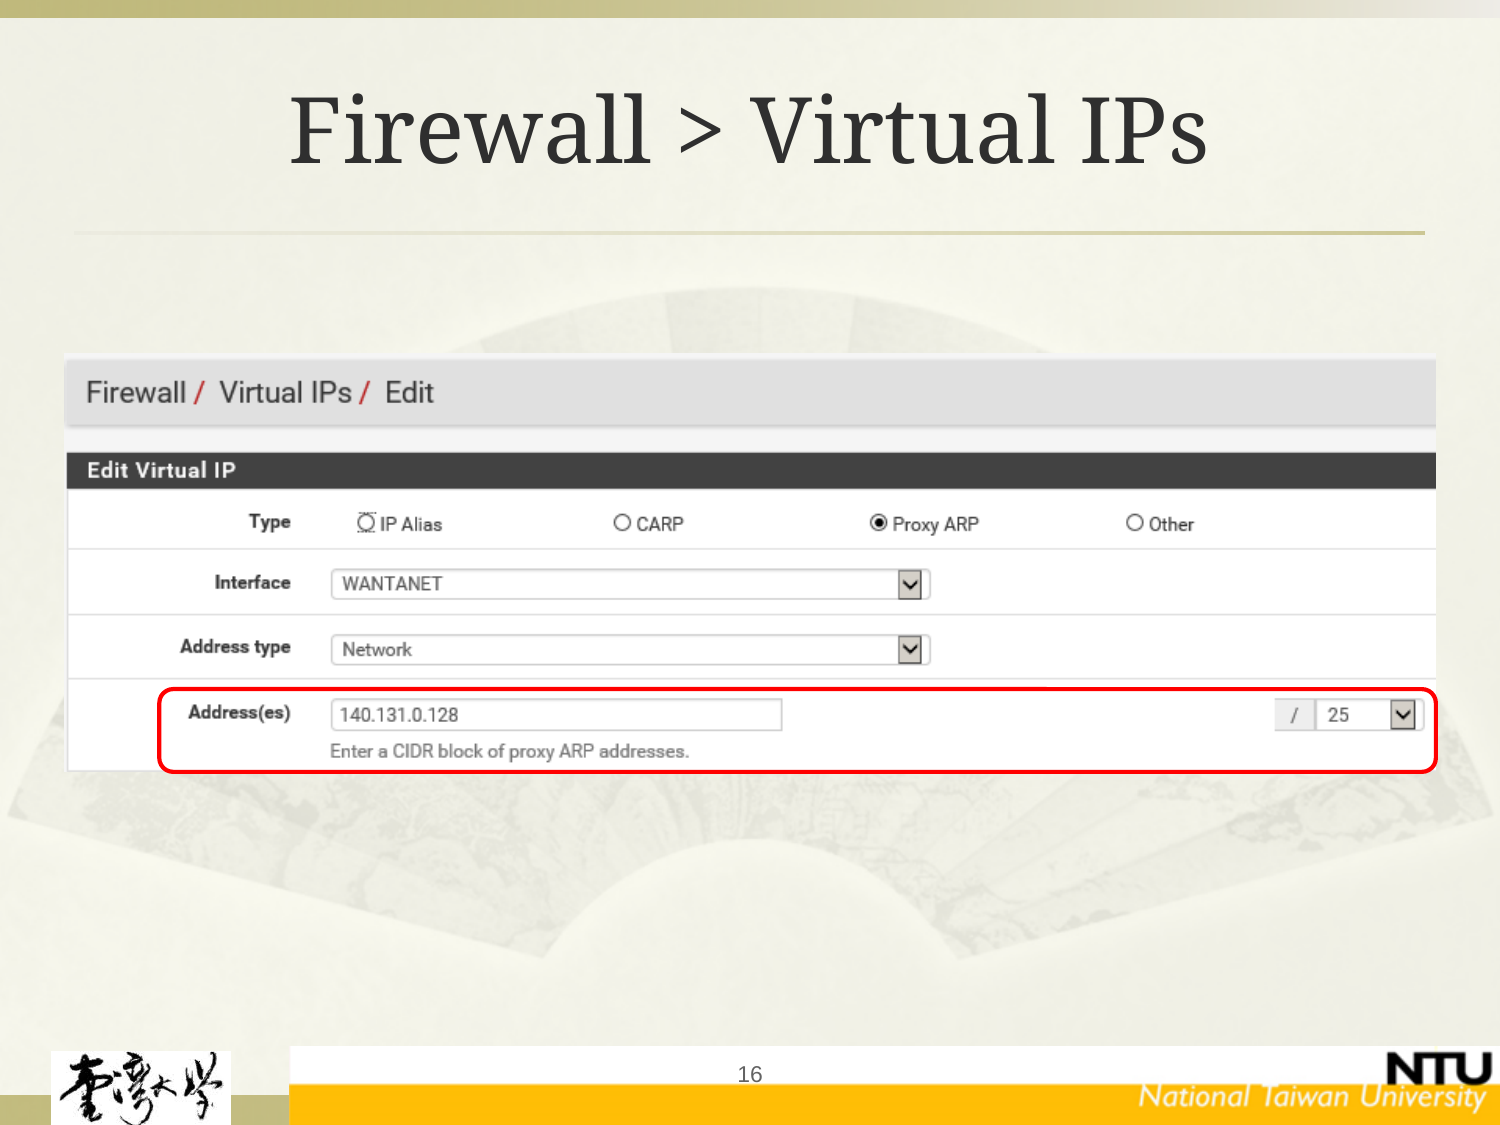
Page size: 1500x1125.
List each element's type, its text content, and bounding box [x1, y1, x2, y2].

picture [51, 1051, 231, 1125]
slide_number 16 [675, 1050, 825, 1097]
picture [289, 1046, 1500, 1125]
title Firewall > Virtual IPs [75, 45, 1425, 209]
picture [63, 352, 1437, 773]
